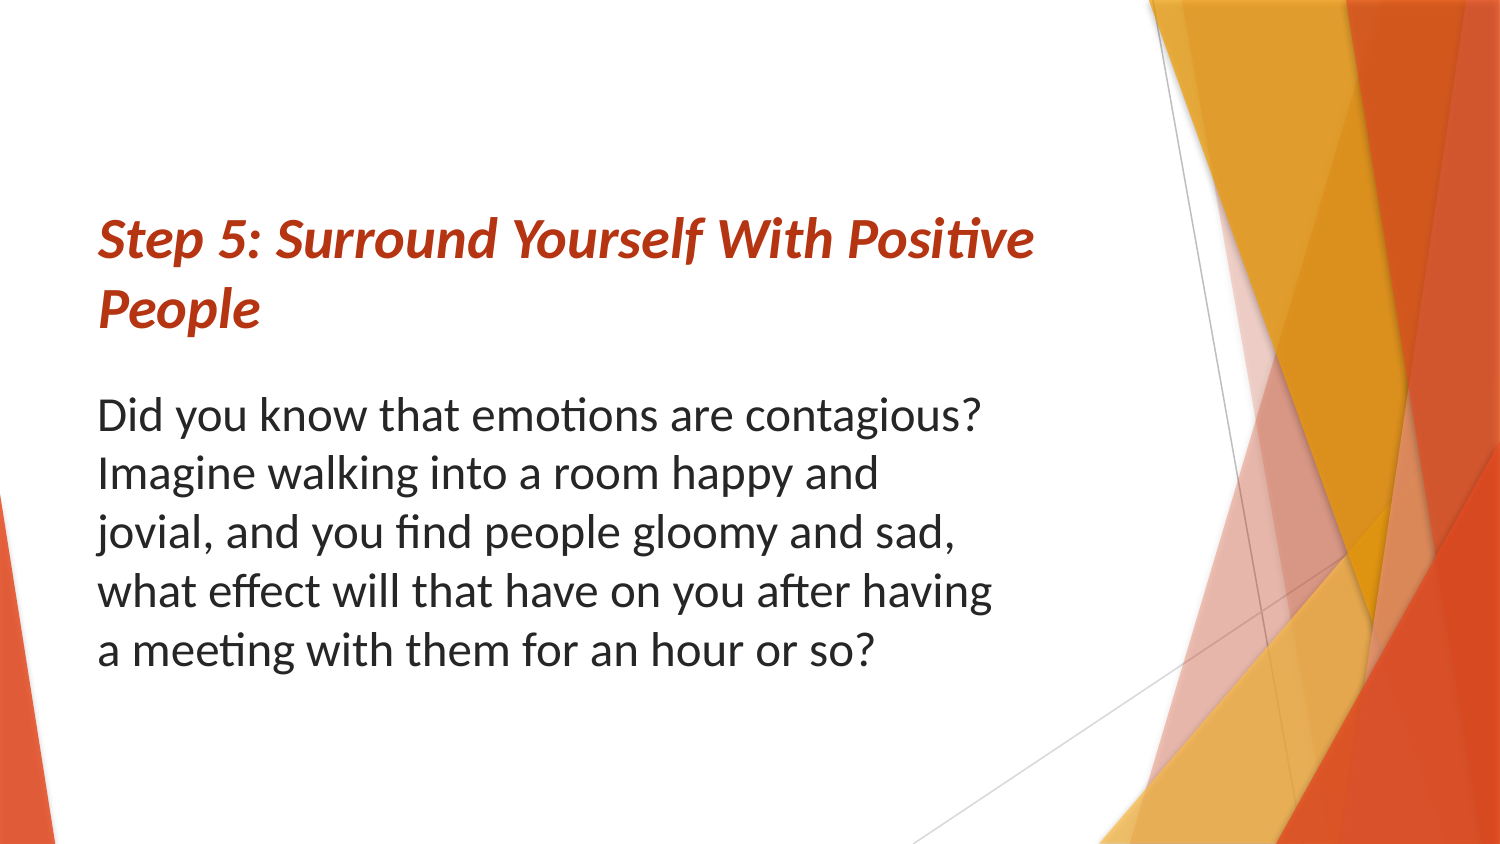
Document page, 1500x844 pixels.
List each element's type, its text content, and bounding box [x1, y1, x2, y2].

title Step 5: Surround Yourself With Positive People [83, 193, 1058, 340]
list Did you know that emotions are contagious? Imagine walking into a room happy and jovial, and you find people gloomy and sad, what effect will that have on you after having a meeting with them for an hour or so? [82, 374, 1009, 706]
